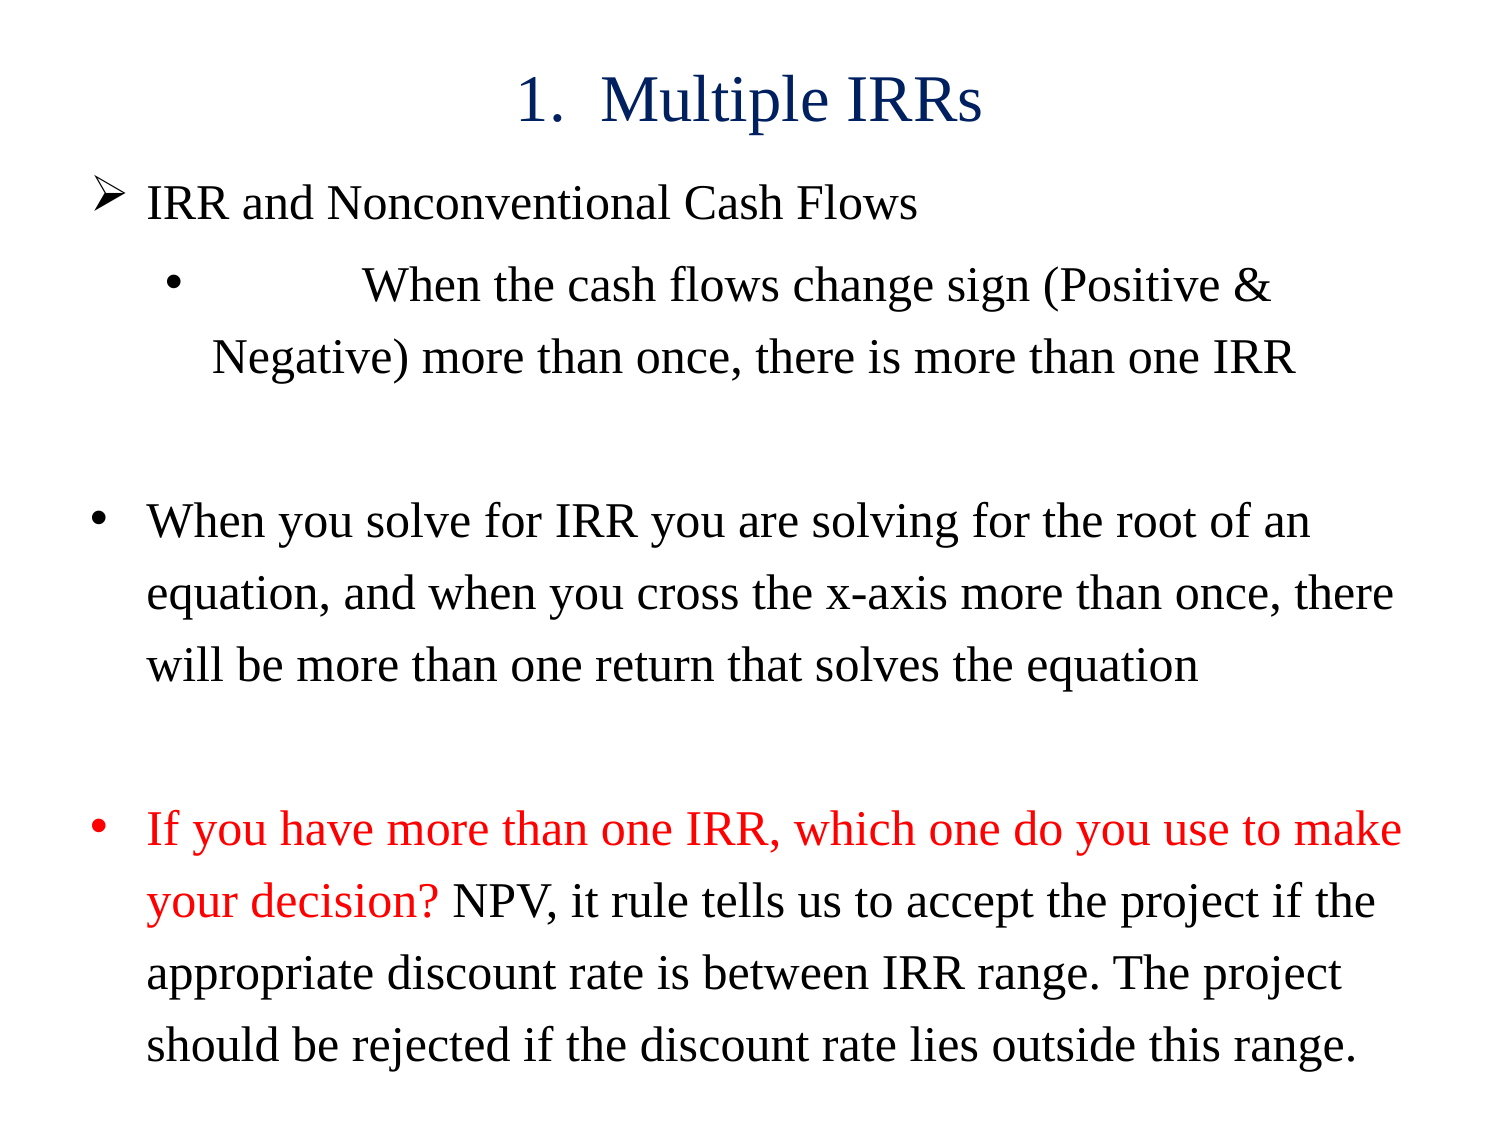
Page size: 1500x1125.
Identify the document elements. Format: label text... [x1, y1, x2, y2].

title Multiple IRRs [75, 49, 1425, 141]
list IRR and Nonconventional Cash Flows When the cash flows change sign (Positive & Negative) more than once, there is more than one IRR When you solve for IRR you are solving for the root of an equation, and when you cross the x-axis more than once, there will be more than one return that solves the equation If you have more than one IRR, which one do you use to make your decision? NPV, it rule tells us to accept the project if the appropriate discount rate is between IRR range. The project should be rejected if the discount rate lies outside this range. [75, 150, 1425, 1125]
